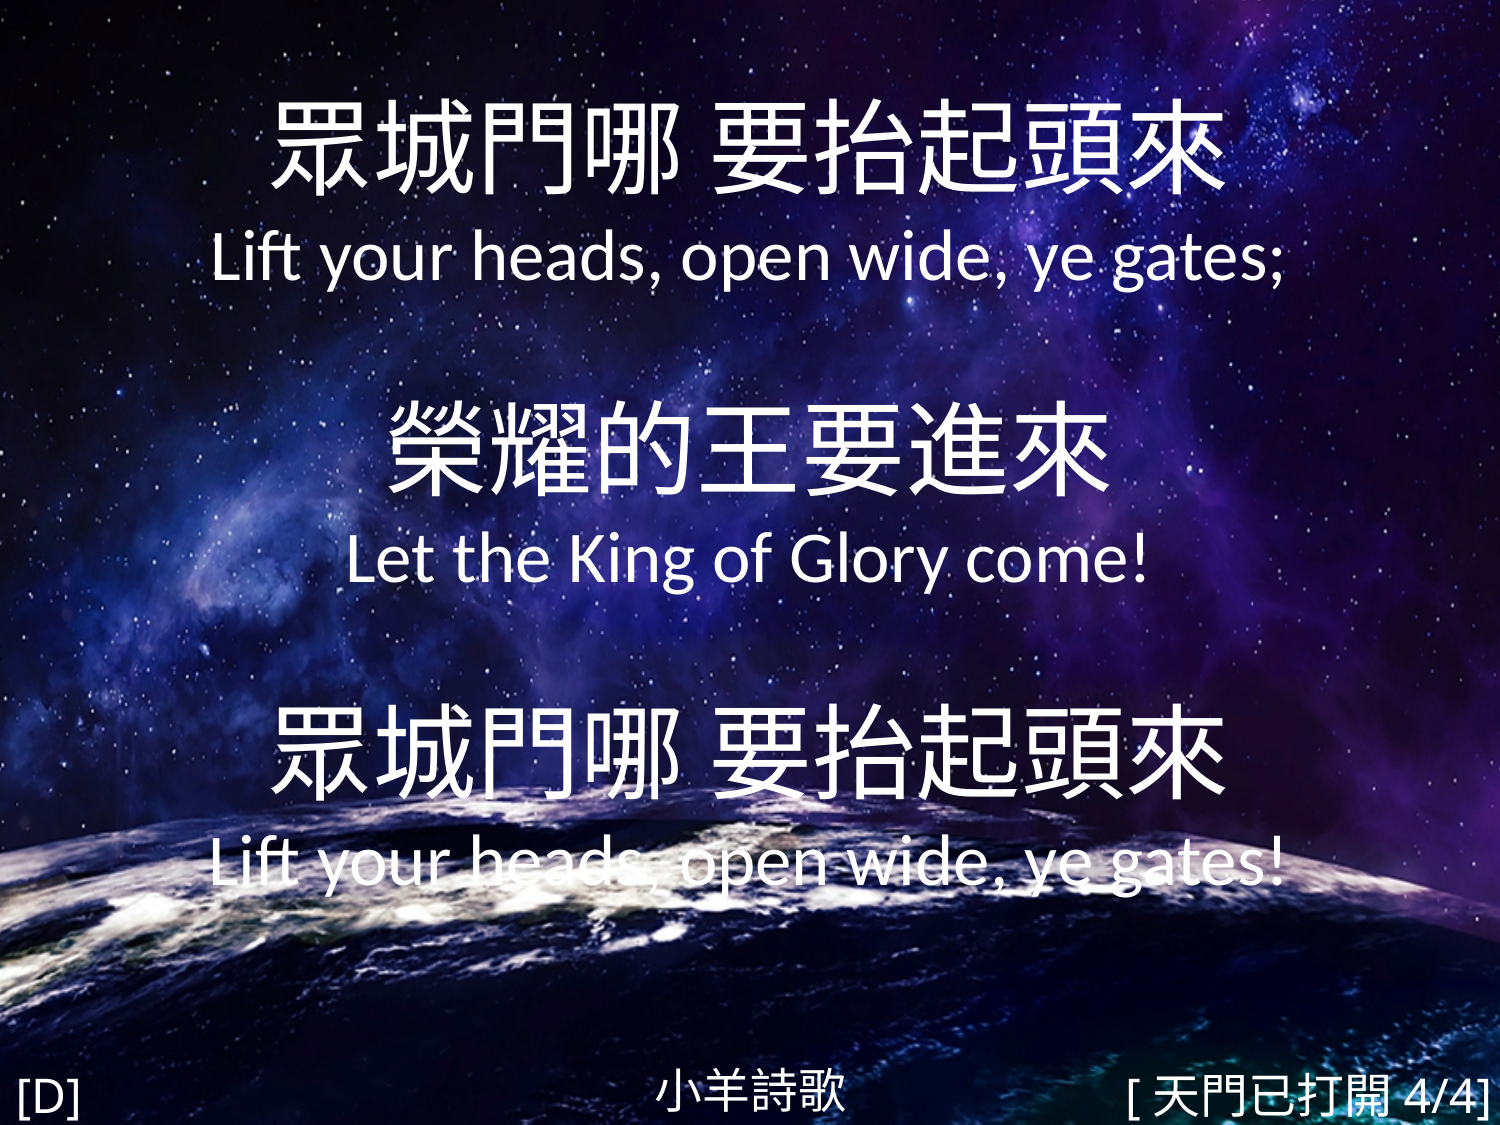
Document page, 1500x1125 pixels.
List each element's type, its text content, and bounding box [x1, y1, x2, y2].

title [0, 700, 1494, 710]
subtitle 小羊詩歌 [0, 1053, 1500, 1125]
text_box [天門已打開4/4] [868, 1058, 1500, 1125]
text_box [D] [0, 1058, 271, 1125]
text_box 眾城門哪 要抬起頭來 Lift your heads, open wide, ye gates; 榮耀的王要進來 Let the King of Glory come! 眾城門哪 要抬起頭來 Lift your heads, open wide, ye gates! [0, 0, 1500, 700]
picture [0, 700, 1500, 1053]
